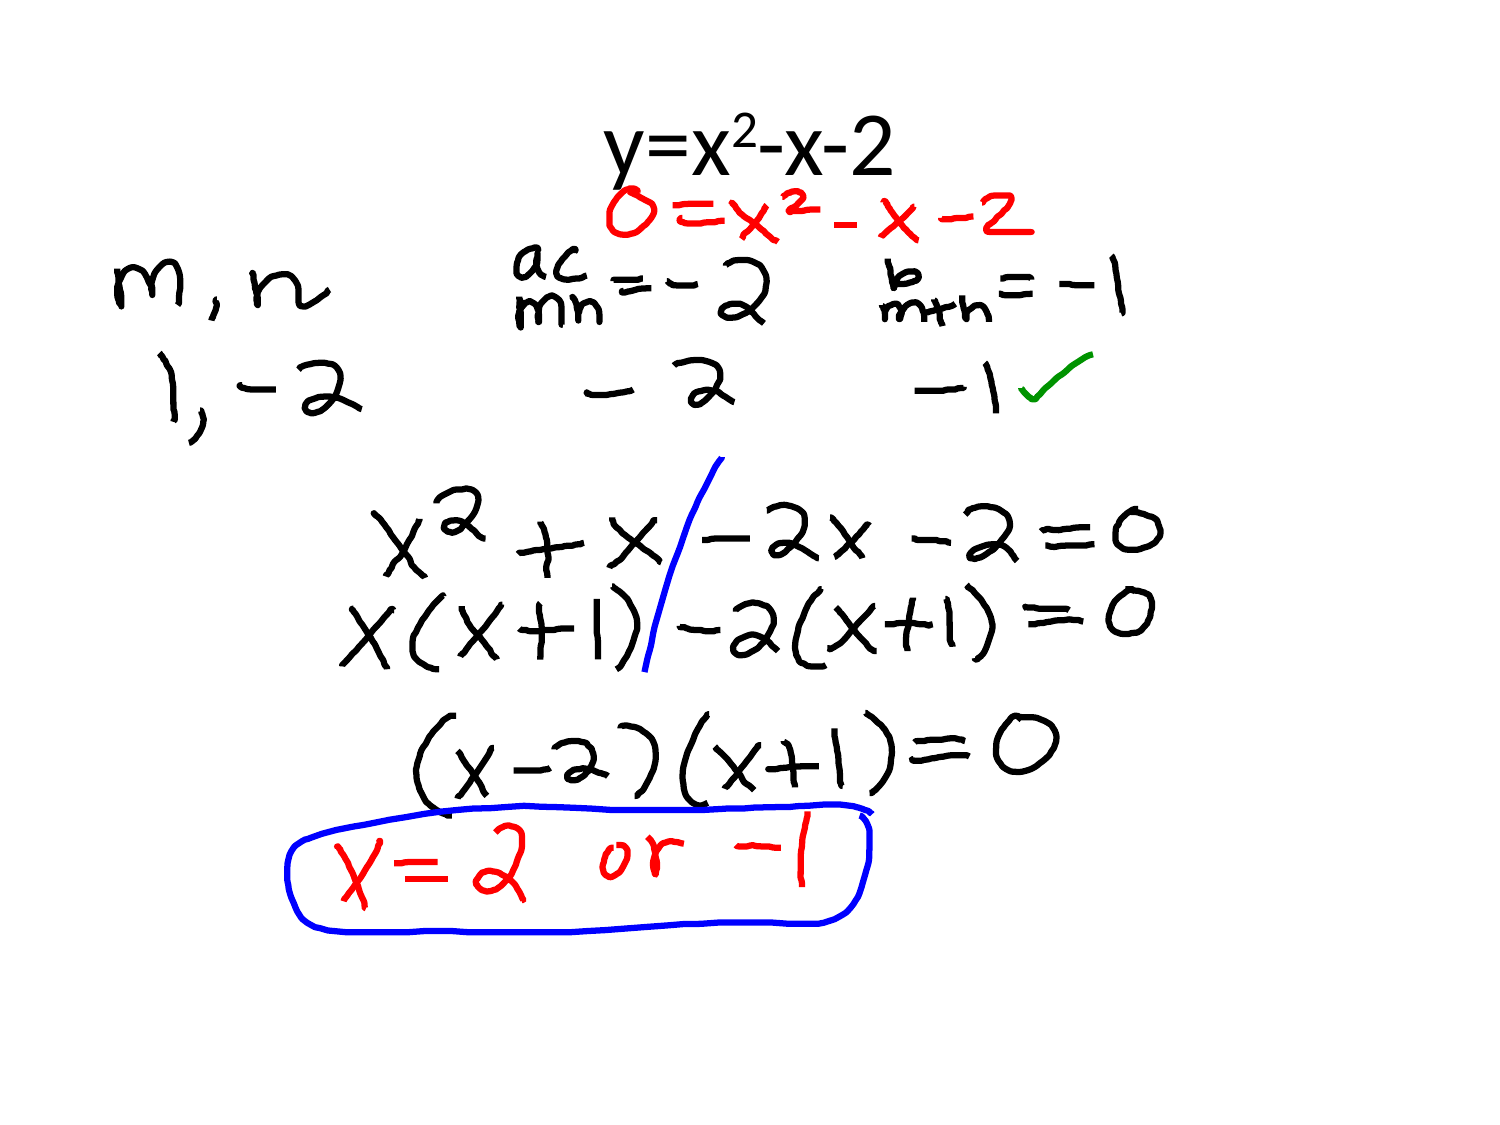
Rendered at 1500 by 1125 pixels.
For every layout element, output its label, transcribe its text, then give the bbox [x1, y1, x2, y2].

text_box [539, 521, 549, 548]
text_box [1045, 543, 1095, 548]
text_box [643, 457, 723, 673]
text_box [456, 750, 474, 776]
text_box [517, 542, 585, 555]
text_box [1028, 618, 1084, 626]
text_box [411, 594, 445, 671]
text_box [882, 200, 899, 221]
text_box [415, 715, 457, 811]
text_box [678, 625, 721, 633]
text_box [911, 537, 952, 544]
text_box [899, 221, 919, 242]
text_box [1024, 606, 1070, 611]
text_box [478, 634, 498, 660]
text_box [612, 585, 639, 670]
text_box [475, 776, 488, 797]
text_box [830, 516, 851, 542]
text_box [297, 362, 362, 415]
text_box [880, 205, 915, 238]
text_box [513, 767, 551, 772]
text_box [911, 754, 970, 762]
text_box [702, 537, 750, 541]
text_box [518, 627, 575, 633]
text_box [555, 248, 587, 281]
text_box [608, 519, 658, 569]
text_box [1000, 276, 1032, 280]
text_box [570, 296, 601, 323]
text_box [251, 272, 330, 308]
text_box [905, 625, 911, 652]
text_box [865, 712, 893, 794]
text_box [782, 190, 821, 213]
text_box [940, 215, 974, 221]
title y=x2-x-2 [75, 45, 1425, 233]
text_box [635, 541, 662, 564]
text_box [851, 543, 864, 559]
text_box [853, 628, 877, 652]
text_box [666, 280, 699, 287]
text_box [539, 632, 543, 660]
text_box [732, 601, 779, 656]
text_box [961, 295, 990, 322]
text_box [714, 746, 738, 772]
text_box [964, 505, 1018, 562]
text_box [794, 588, 827, 668]
text_box [210, 298, 218, 321]
text_box [913, 737, 966, 743]
text_box [385, 518, 421, 577]
text_box [460, 606, 479, 635]
text_box [1040, 526, 1091, 533]
text_box [827, 605, 876, 651]
text_box [719, 259, 768, 324]
text_box [369, 636, 388, 670]
text_box [341, 608, 395, 667]
text_box [740, 204, 768, 240]
text_box [1114, 508, 1162, 551]
text_box [544, 550, 550, 578]
text_box [739, 773, 755, 791]
text_box [834, 523, 871, 558]
text_box [914, 386, 965, 392]
text_box [923, 303, 956, 315]
text_box [404, 552, 426, 579]
text_box [966, 584, 994, 661]
text_box [982, 194, 1029, 233]
text_box [435, 487, 486, 540]
text_box [515, 246, 547, 279]
text_box [681, 713, 710, 807]
text_box [517, 294, 563, 329]
text_box [833, 728, 843, 787]
text_box [286, 803, 873, 934]
text_box [238, 384, 276, 391]
text_box [621, 287, 652, 294]
text_box [884, 622, 933, 627]
text_box [984, 362, 997, 414]
text_box [553, 740, 609, 782]
text_box [881, 301, 925, 322]
text_box [538, 602, 543, 628]
text_box [586, 388, 634, 396]
text_box [372, 512, 402, 550]
text_box [456, 747, 494, 799]
text_box [188, 409, 205, 444]
text_box [766, 504, 819, 559]
text_box [755, 223, 779, 243]
text_box [673, 359, 735, 406]
text_box [835, 606, 853, 627]
text_box [723, 744, 762, 790]
text_box [595, 598, 599, 660]
text_box [783, 741, 794, 766]
text_box [158, 352, 176, 423]
text_box [351, 608, 369, 635]
text_box [1107, 588, 1153, 635]
text_box [1059, 283, 1095, 287]
text_box [937, 311, 944, 327]
text_box [612, 277, 643, 282]
text_box [995, 714, 1058, 773]
text_box [1020, 353, 1094, 401]
text_box [459, 603, 503, 657]
text_box [730, 201, 754, 223]
text_box [1110, 255, 1124, 315]
text_box [619, 724, 657, 797]
text_box [116, 260, 182, 308]
text_box [678, 217, 725, 225]
text_box [767, 765, 819, 770]
text_box [608, 187, 656, 236]
text_box [611, 517, 636, 543]
text_box [908, 597, 914, 622]
text_box [887, 258, 920, 289]
text_box [933, 299, 939, 308]
text_box [790, 768, 796, 788]
text_box [945, 598, 954, 647]
